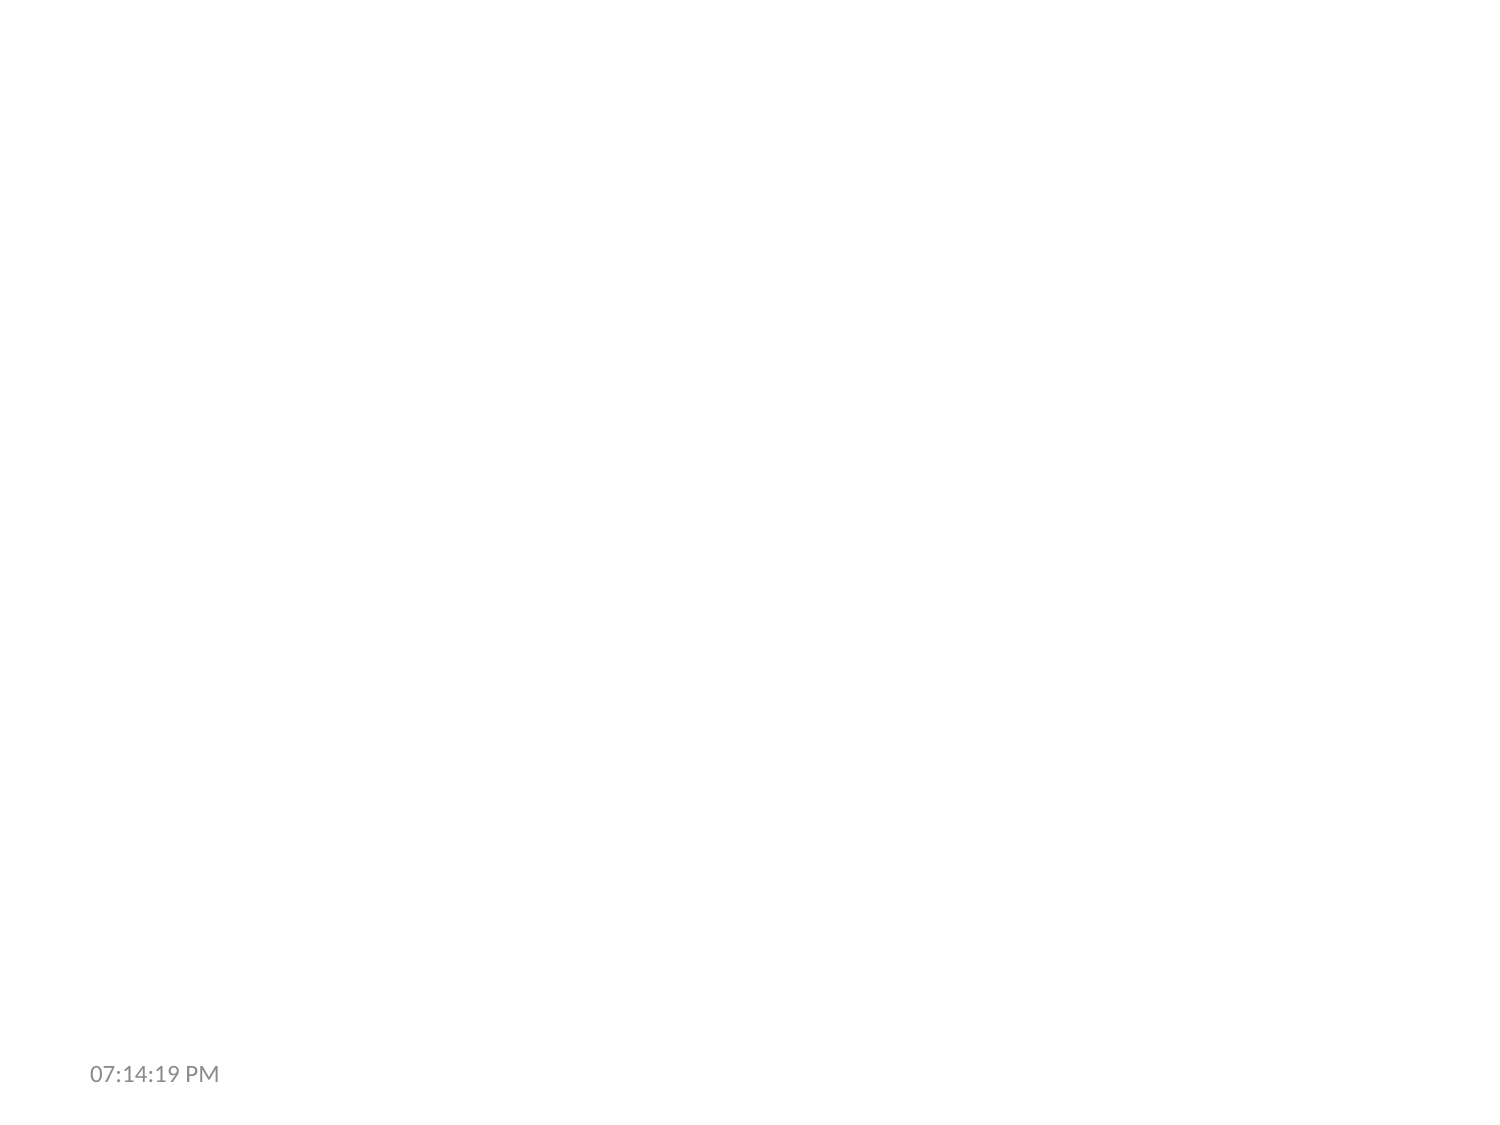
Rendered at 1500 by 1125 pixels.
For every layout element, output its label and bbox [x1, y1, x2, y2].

slide_number [75, 1042, 425, 1103]
